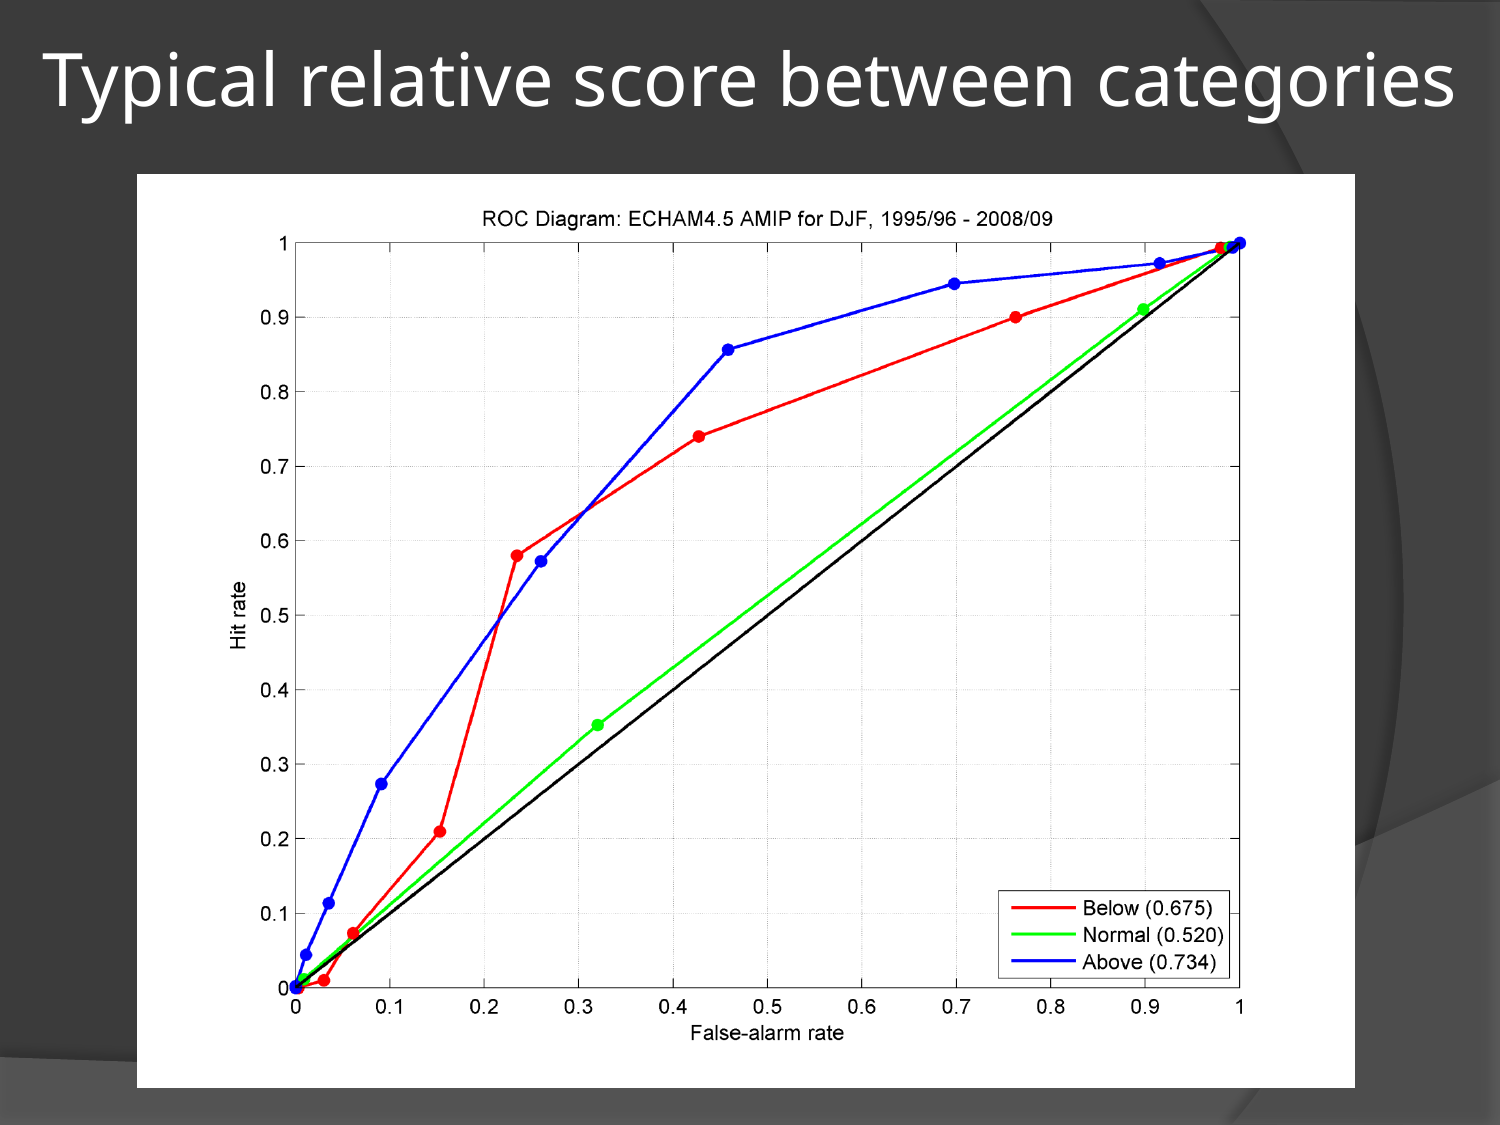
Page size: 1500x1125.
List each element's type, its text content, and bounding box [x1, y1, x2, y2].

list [137, 174, 1355, 1088]
title Typical relative score between categories [0, 24, 1500, 130]
